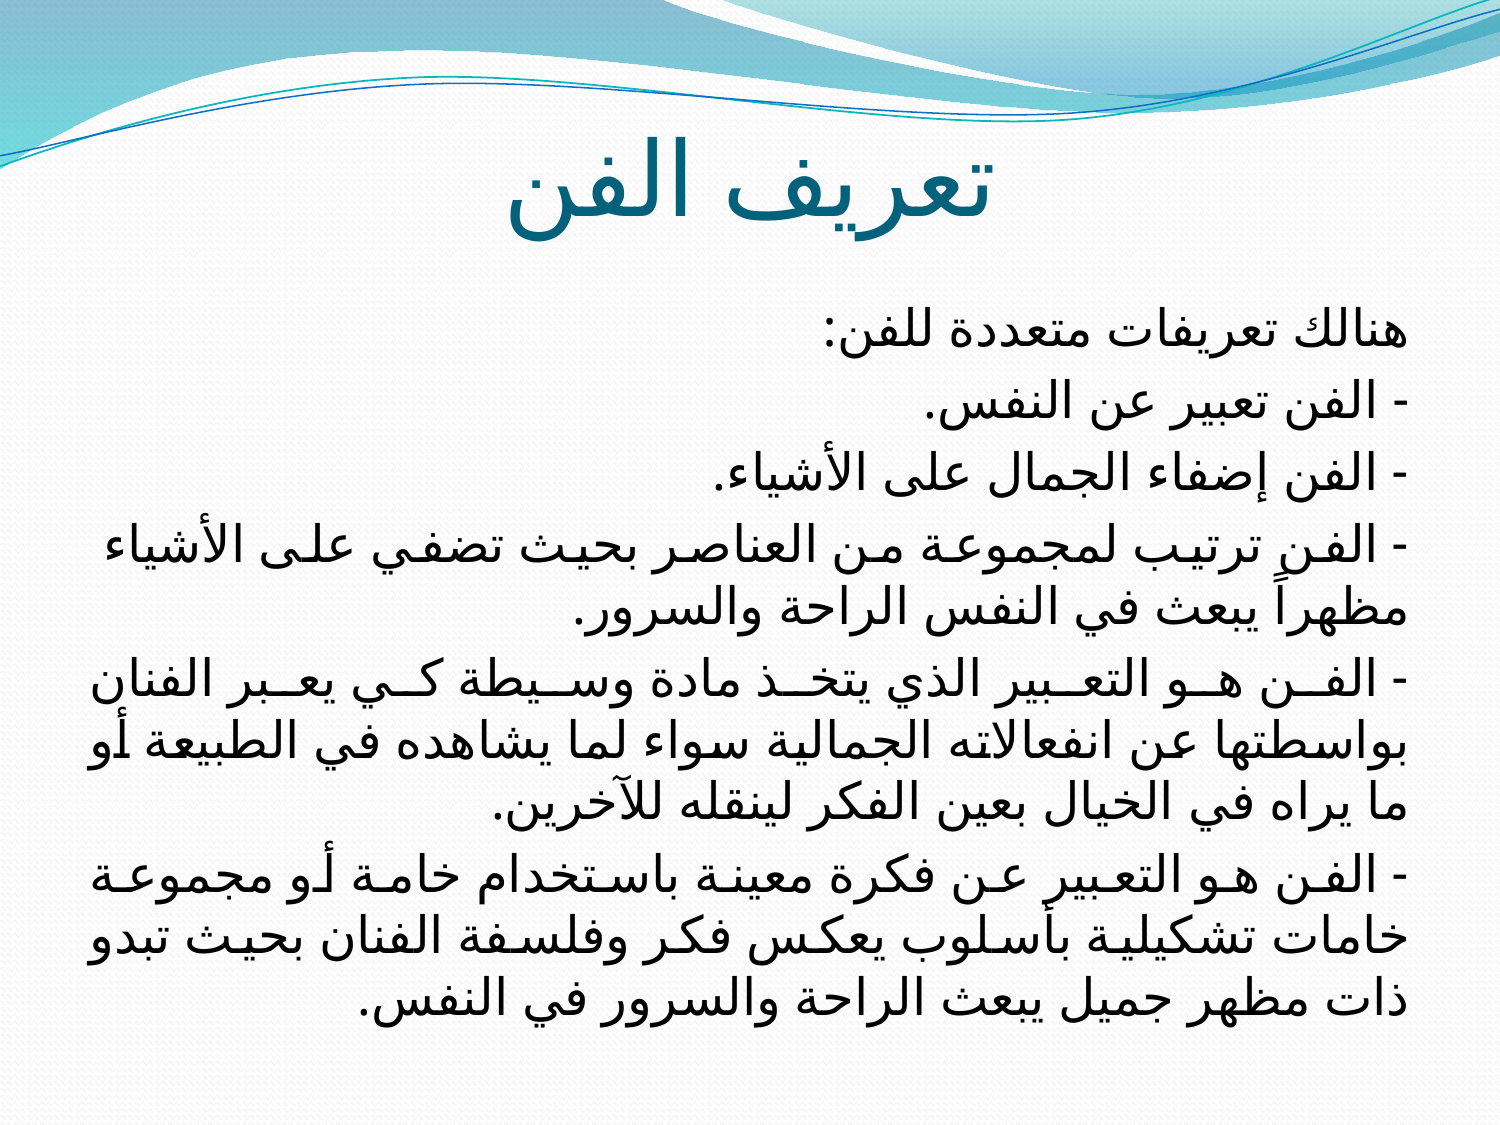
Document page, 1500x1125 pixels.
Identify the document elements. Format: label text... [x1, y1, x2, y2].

title تعريف الفن [75, 50, 1425, 238]
list هنالك تعريفات متعددة للفن: - الفن تعبير عن النفس. - الفن إضفاء الجمال على الأشياء. - الفن ترتيب لمجموعة من العناصر بحيث تضفي على الأشياء مظهراً يبعث في النفس الراحة والسرور. - الفن هو التعبير الذي يتخذ مادة وسيطة كي يعبر الفنان بواسطتها عن انفعالاته الجمالية سواء لما يشاهده في الطبيعة أو ما يراه في الخيال بعين الفكر لينقله للآخرين. - الفن هو التعبير عن فكرة معينة باستخدام خامة أو مجموعة خامات تشكيلية بأسلوب يعكس فكر وفلسفة الفنان بحيث تبدو ذات مظهر جميل يبعث الراحة والسرور في النفس. [75, 287, 1425, 1038]
